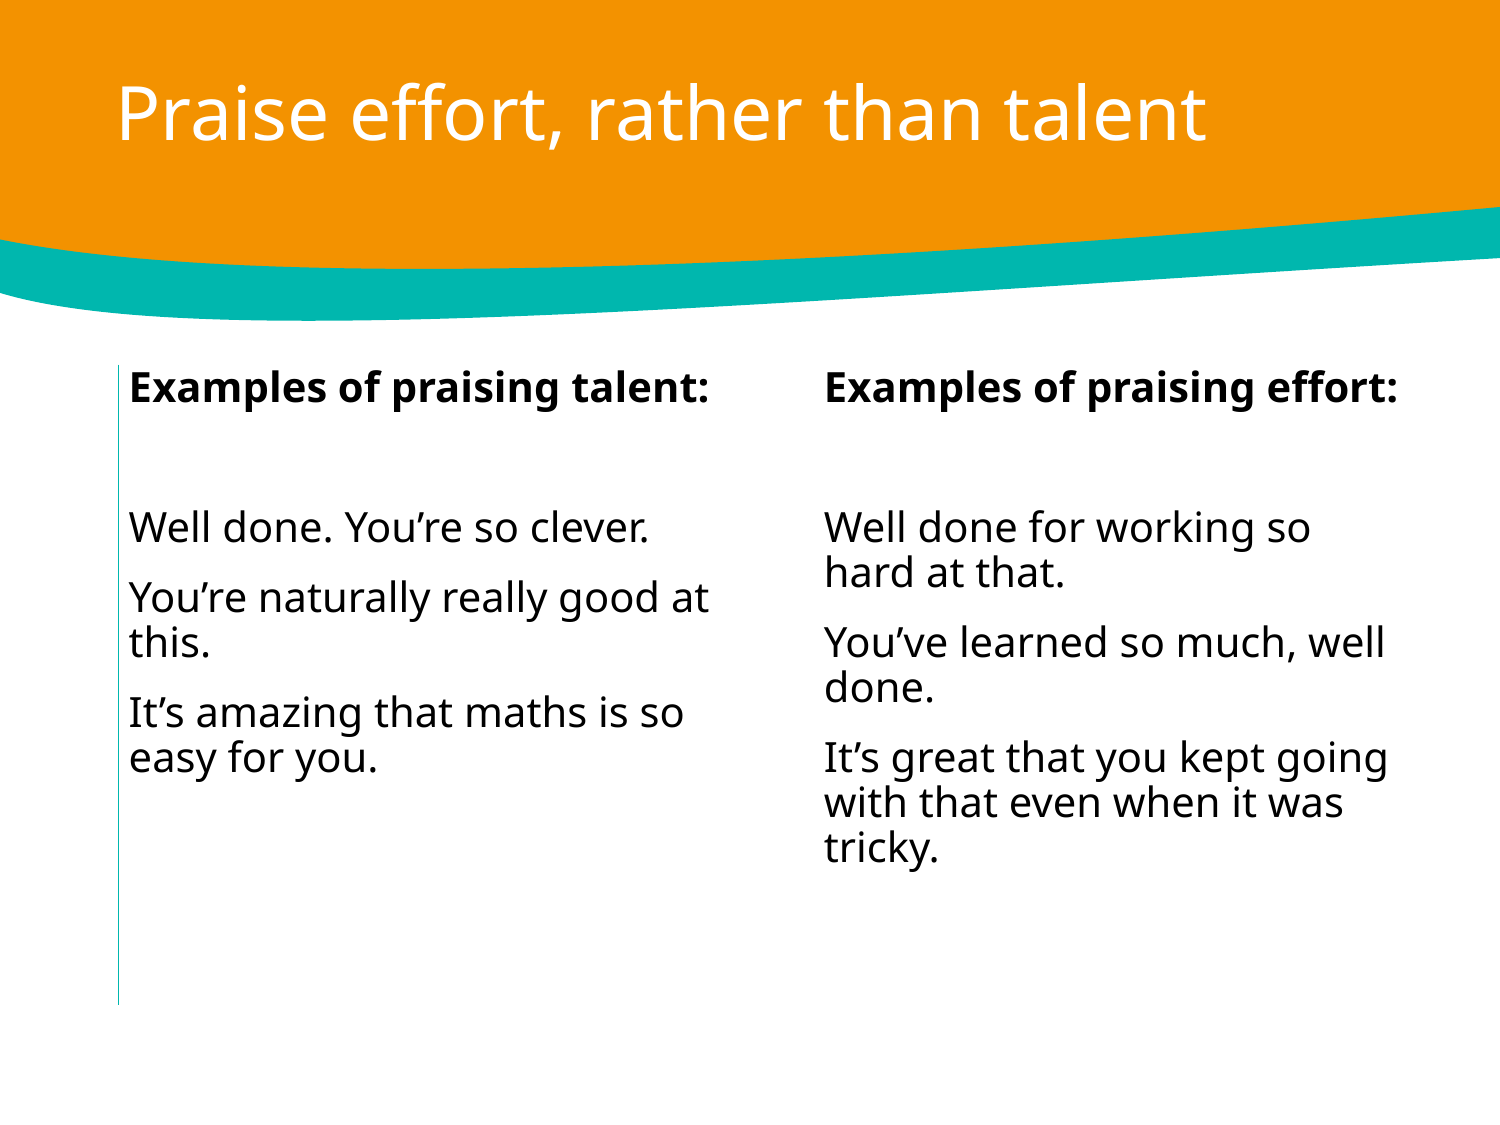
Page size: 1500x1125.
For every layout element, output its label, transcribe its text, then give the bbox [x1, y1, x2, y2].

text_box Examples of praising effort: Well done for working so hard at that. You’ve learned so much, well done. It’s great that you kept going with that even when it was tricky. [809, 358, 1427, 950]
list Praise effort, rather than talent [100, 67, 1411, 258]
text_box Examples of praising talent: Well done. You’re so clever. You’re naturally really good at this. It’s amazing that maths is so easy for you. [113, 359, 732, 950]
